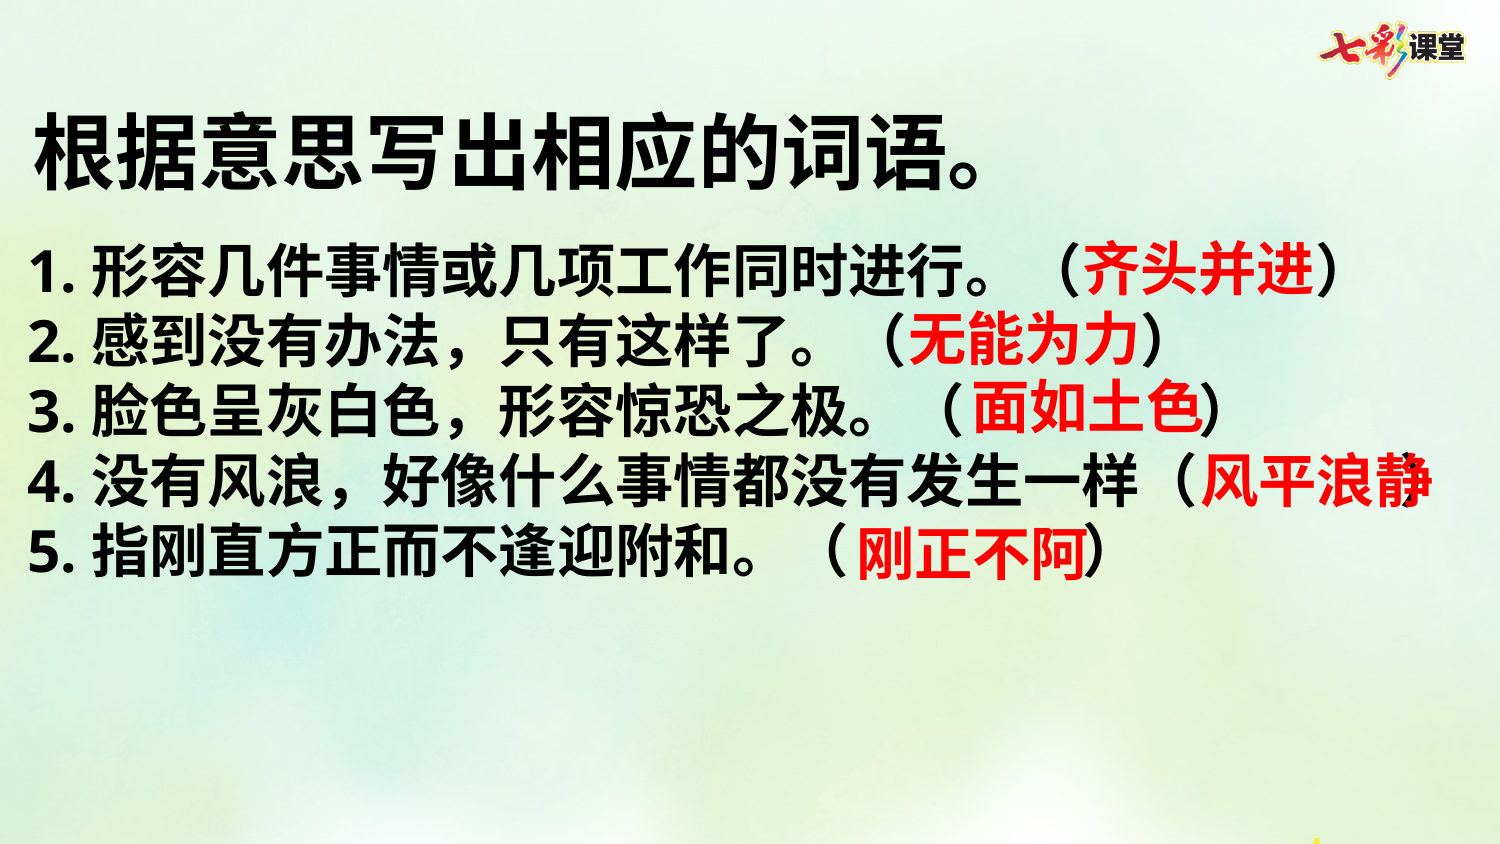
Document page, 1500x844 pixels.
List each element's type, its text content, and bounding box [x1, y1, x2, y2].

text_box 齐头并进 [1067, 224, 1363, 309]
text_box 无能为力 [893, 294, 1189, 380]
text_box 刚正不阿 [841, 509, 1137, 594]
text_box 1.形容几件事情或几项工作同时进行。（ ） 2.感到没有办法，只有这样了。（ ） 3.脸色呈灰白色，形容惊恐之极。（ ） 4.没有风浪，好像什么事情都没有发生一样（ ） 5.指刚直方正而不逢迎附和。（ ） [12, 226, 1500, 592]
picture [0, 0, 1500, 844]
text_box 风平浪静 [1185, 436, 1481, 522]
text_box 面如土色 [956, 362, 1252, 448]
text_box 根据意思写出相应的词语。 [17, 93, 1301, 208]
